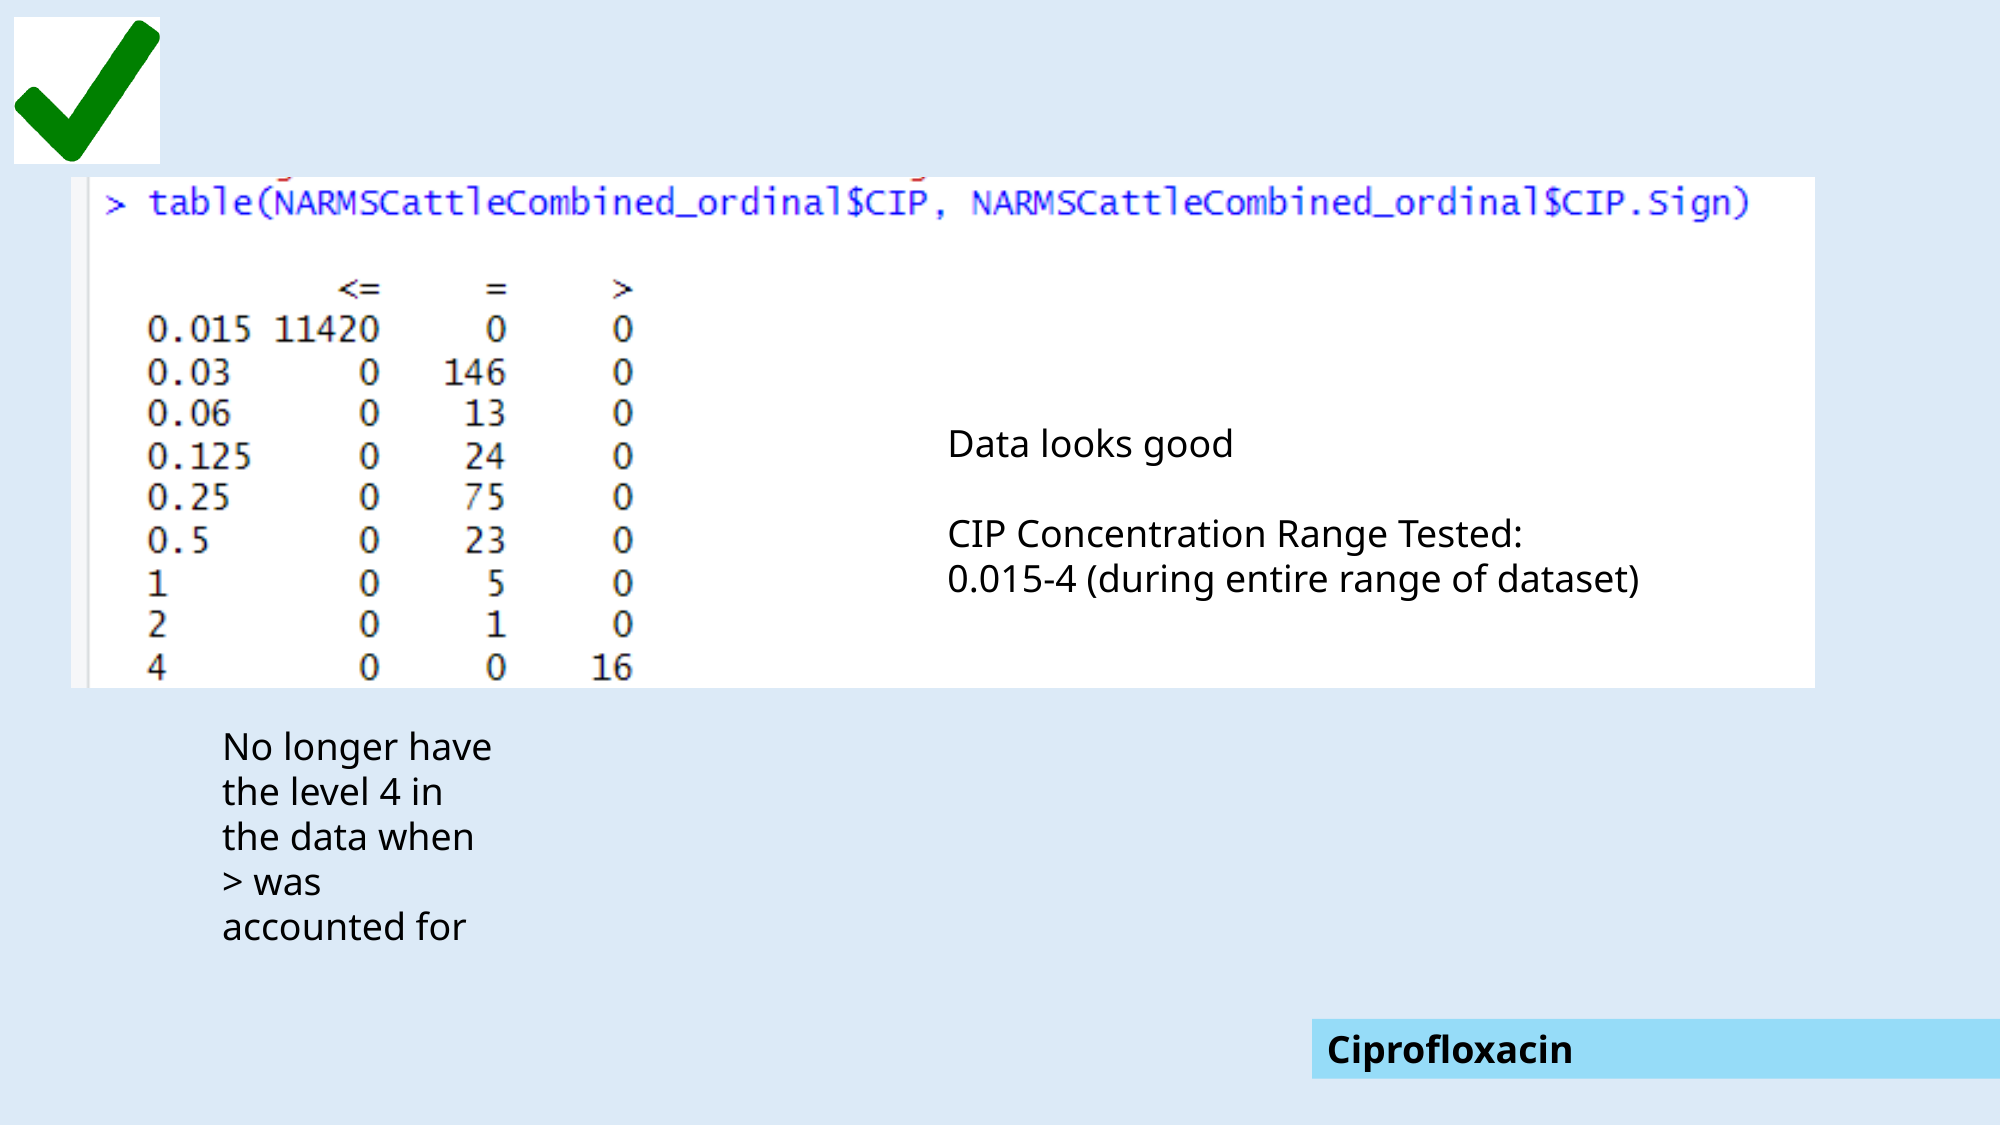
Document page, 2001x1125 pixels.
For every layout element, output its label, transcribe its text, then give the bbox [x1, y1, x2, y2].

text_box Ciprofloxacin [1312, 1018, 2000, 1079]
text_box No longer have the level 4 in the data when > was accounted for [207, 715, 509, 956]
picture [70, 177, 1816, 688]
picture [13, 17, 161, 164]
